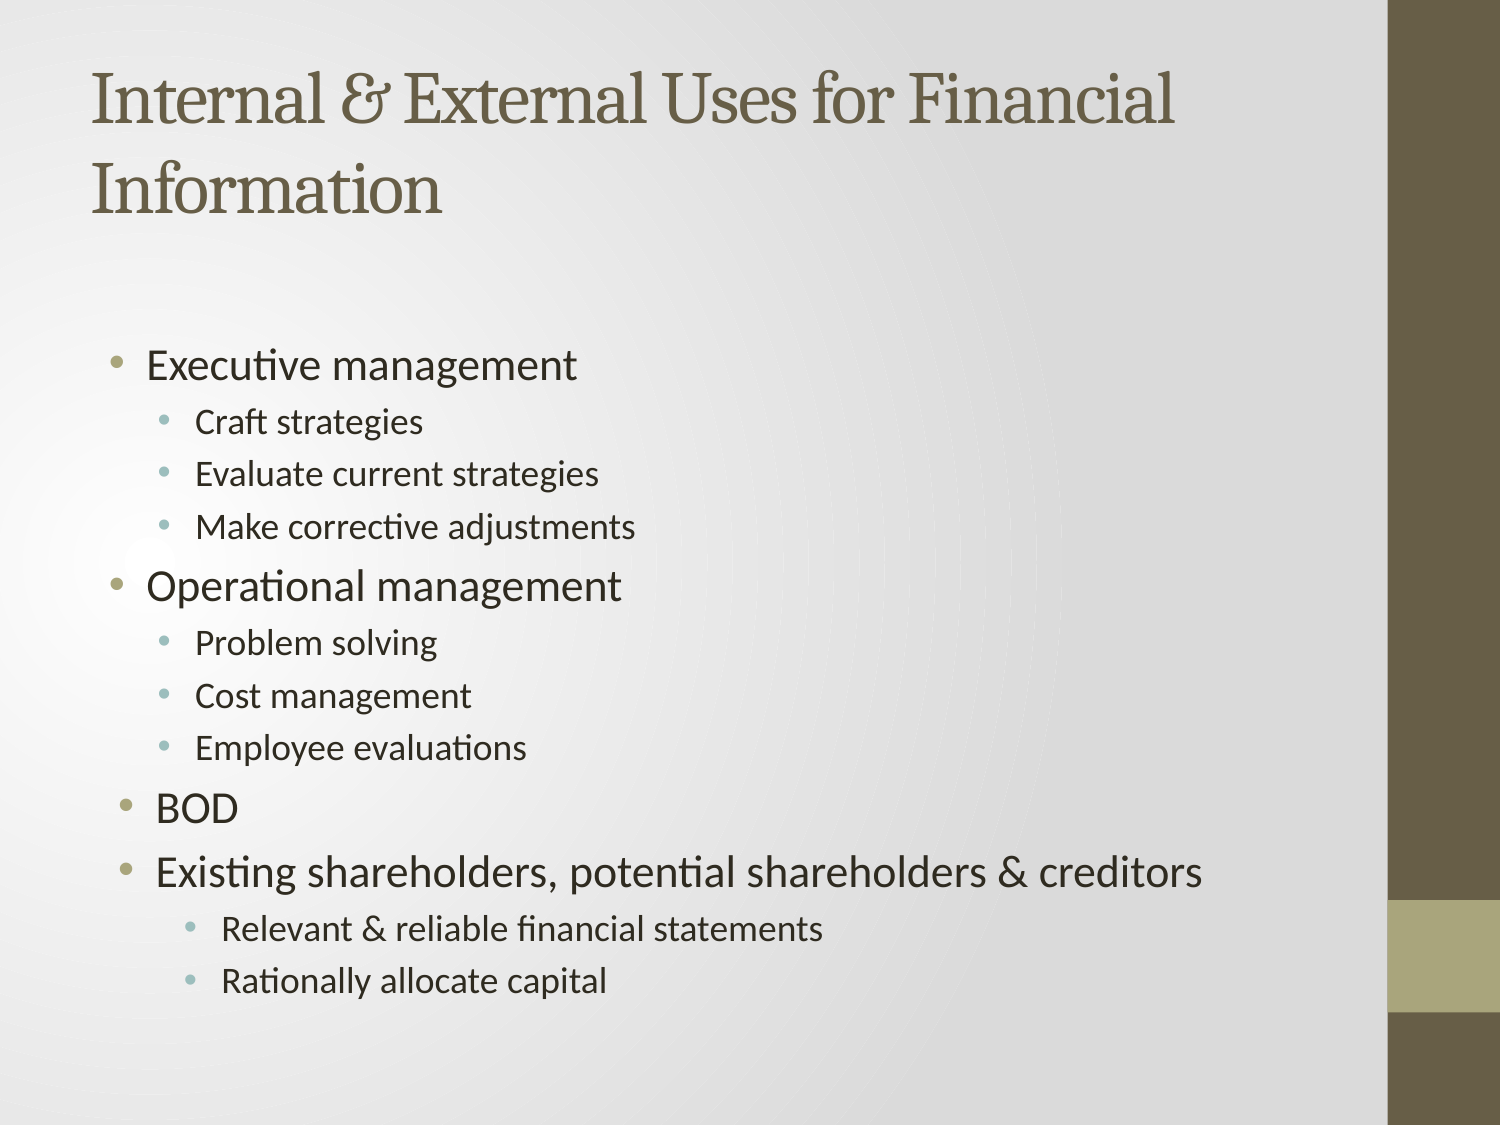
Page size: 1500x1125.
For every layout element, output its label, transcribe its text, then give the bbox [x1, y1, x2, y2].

title Internal & External Uses for Financial Information [75, 45, 1325, 233]
list Executive management Craft strategies Evaluate current strategies Make corrective adjustments Operational management Problem solving Cost management Employee evaluations BOD Existing shareholders, potential shareholders & creditors Relevant & reliable financial statements Rationally allocate capital [75, 262, 1325, 1050]
